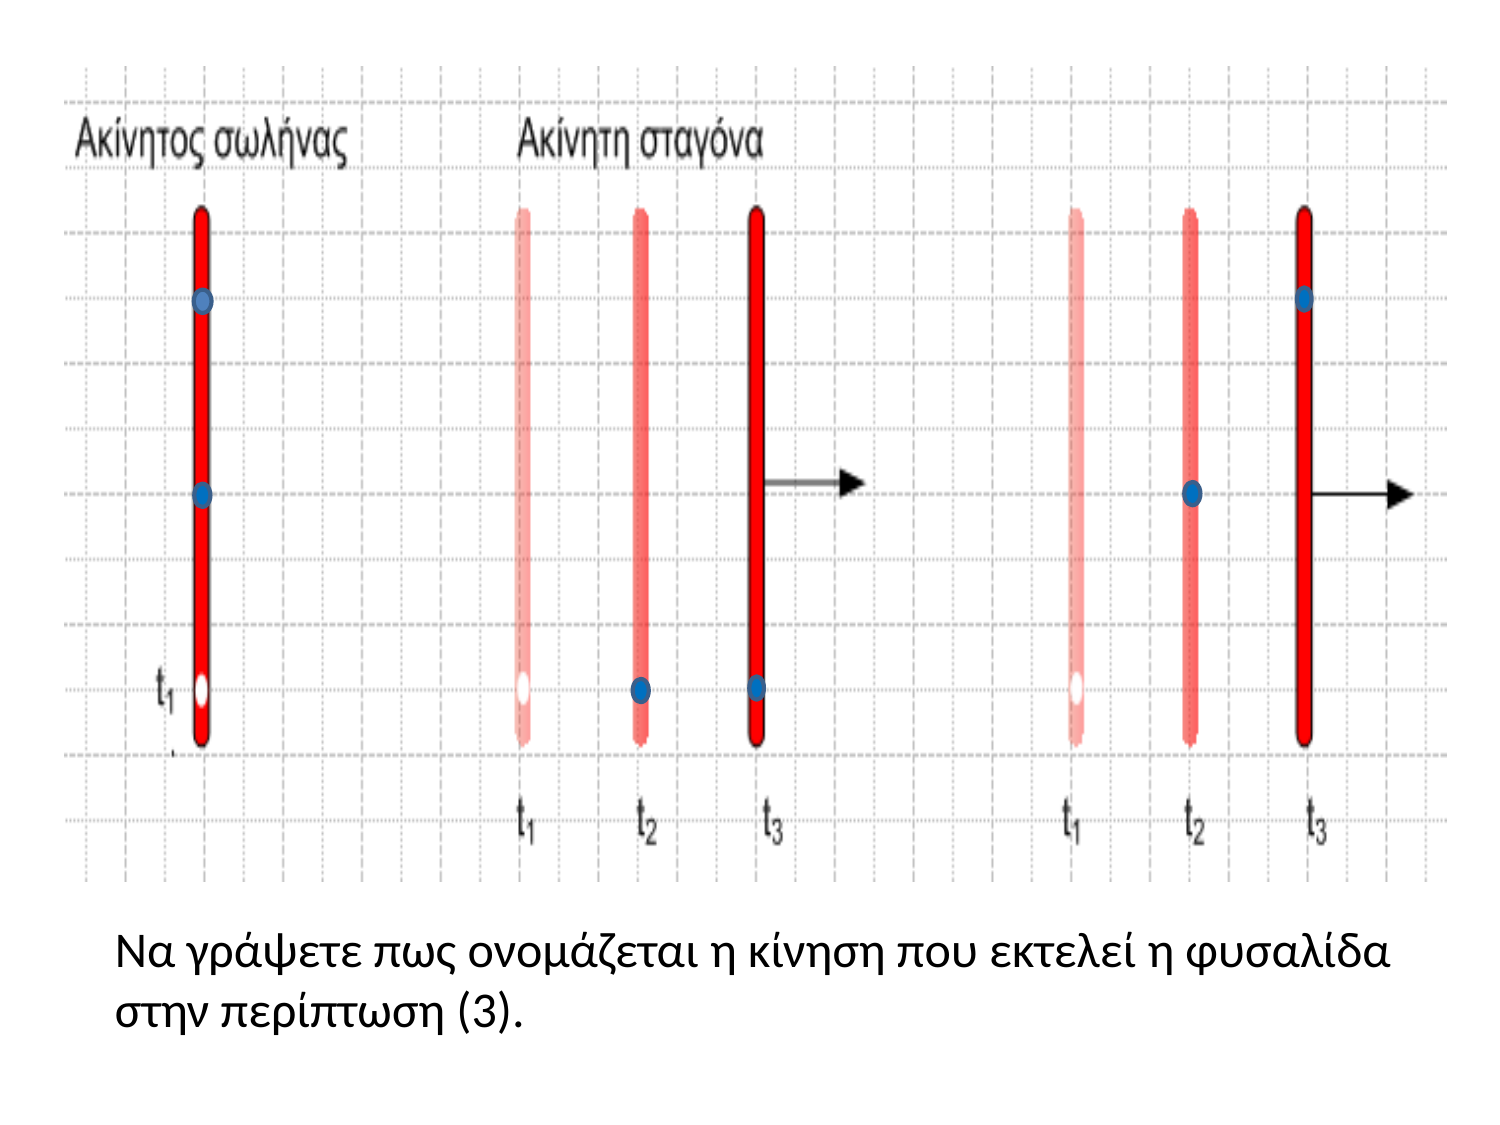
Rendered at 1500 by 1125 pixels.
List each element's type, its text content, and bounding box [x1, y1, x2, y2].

text_box Να γράψετε πως ονομάζεται η κίνηση που εκτελεί η φυσαλίδα στην περίπτωση (3). [100, 910, 1459, 1046]
picture [64, 66, 1448, 882]
